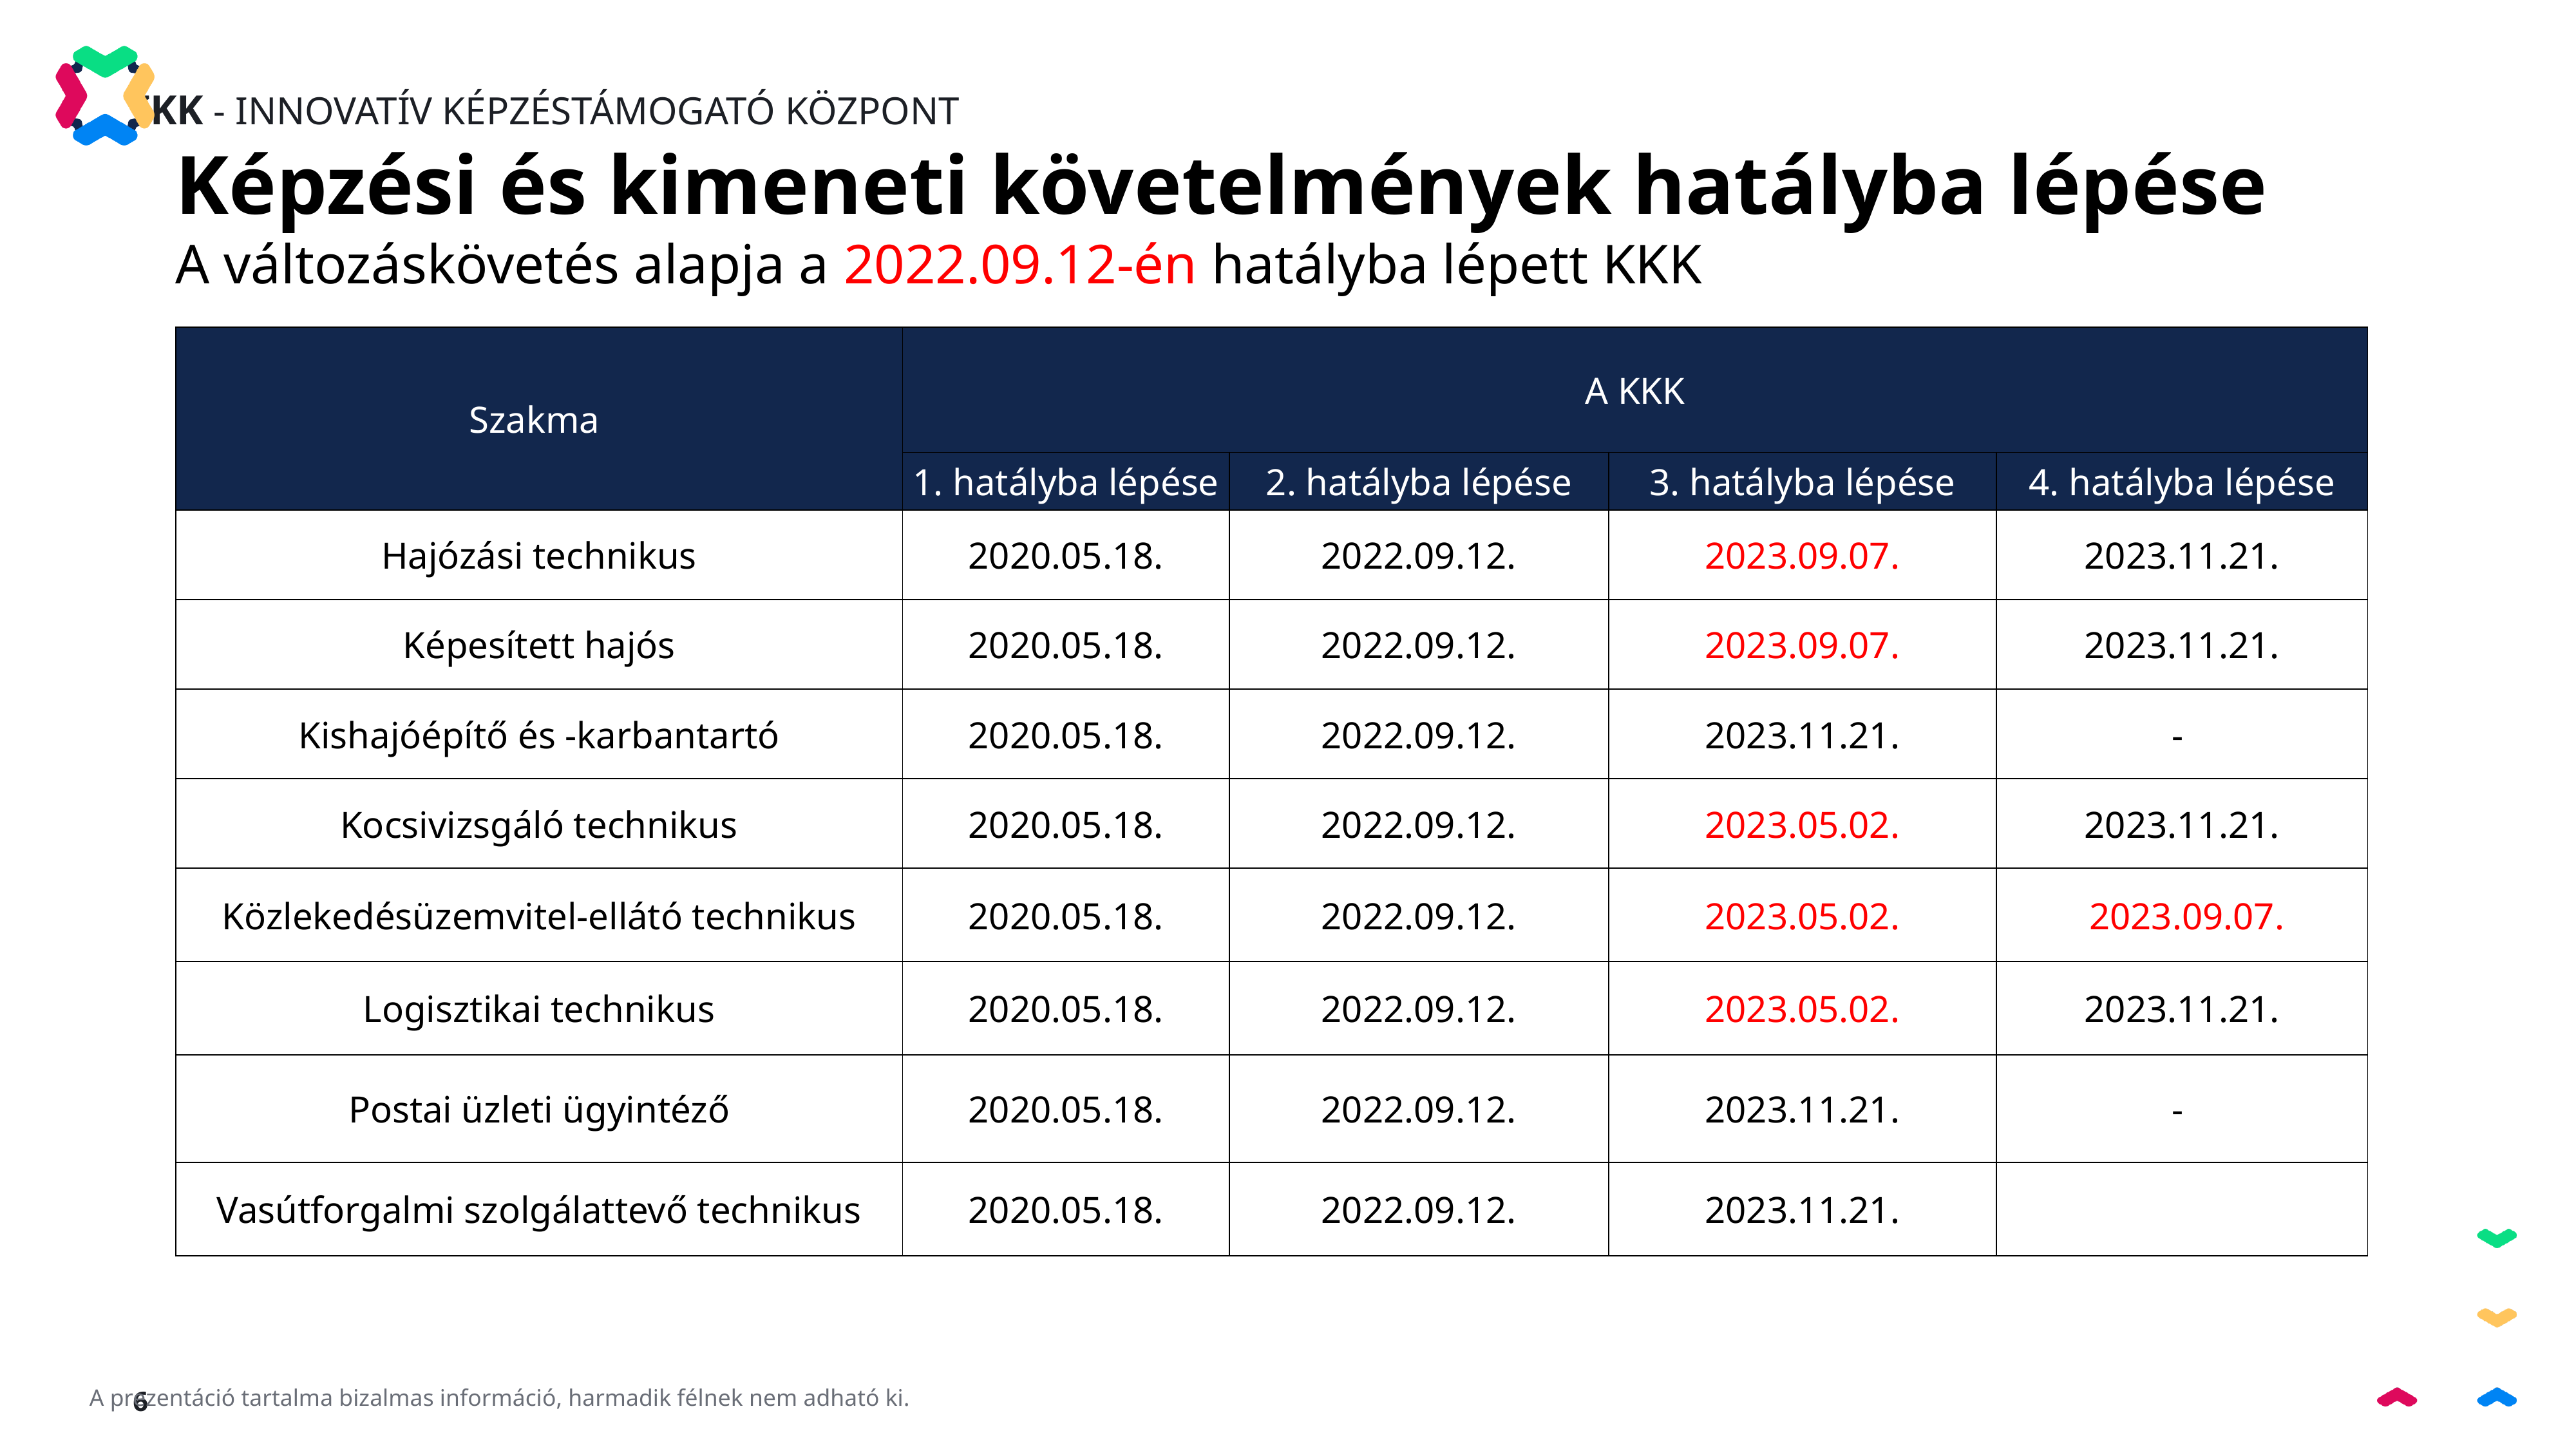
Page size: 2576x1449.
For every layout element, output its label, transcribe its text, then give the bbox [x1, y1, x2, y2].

table_cell Vasútforgalmi szolgálattevő technikus [176, 1163, 902, 1255]
table_cell 2023.05.02. [1609, 962, 1996, 1054]
table_cell [1997, 1163, 2367, 1255]
table_cell 4. hatályba lépése [1997, 453, 2367, 509]
picture [55, 46, 155, 146]
table_cell Képesített hajós [176, 600, 902, 688]
table_cell 2023.11.21. [1997, 600, 2367, 688]
table_cell 2023.11.21. [1609, 1056, 1996, 1162]
table_cell 2022.09.12. [1230, 869, 1608, 961]
table_cell 2020.05.18. [903, 779, 1229, 867]
table_cell 2020.05.18. [903, 1056, 1229, 1162]
table_cell 2022.09.12. [1230, 600, 1608, 688]
table_cell 2022.09.12. [1230, 1056, 1608, 1162]
table_cell - [1997, 690, 2367, 778]
table_cell 2022.09.12. [1230, 962, 1608, 1054]
table_cell Hajózási technikus [176, 511, 902, 599]
table_header Szakma [176, 328, 902, 509]
table_cell 2023.11.21. [1997, 962, 2367, 1054]
table_cell 2020.05.18. [903, 962, 1229, 1054]
table_cell Postai üzleti ügyintéző [176, 1056, 902, 1162]
table_cell 2023.11.21. [1609, 690, 1996, 778]
table_cell Kishajóépítő és -karbantartó [176, 690, 902, 778]
table_cell 2022.09.12. [1230, 690, 1608, 778]
table_cell 2022.09.12. [1230, 511, 1608, 599]
table_cell 2023.11.21. [1997, 779, 2367, 867]
table_cell 2020.05.18. [903, 511, 1229, 599]
table_cell Kocsivizsgáló technikus [176, 779, 902, 867]
table_cell 2020.05.18. [903, 869, 1229, 961]
table_cell 2022.09.12. [1230, 779, 1608, 867]
table_cell 3. hatályba lépése [1609, 453, 1996, 509]
table_cell - [1997, 1056, 2367, 1162]
table_cell 1. hatályba lépése [903, 453, 1229, 509]
list Képzési és kimeneti követelmények hatályba lépése A változáskövetés alapja a 2022.09.12-én hatályba lépett KKK [175, 133, 2336, 316]
table_cell 2023.09.07. [1609, 511, 1996, 599]
table_cell 2020.05.18. [903, 690, 1229, 778]
table_header A KKK [903, 328, 2367, 452]
table_cell 2022.09.12. [1230, 1163, 1608, 1255]
table_cell 2. hatályba lépése [1230, 453, 1608, 509]
table_cell 2023.09.07. [1609, 600, 1996, 688]
table_cell 2023.11.21. [1609, 1163, 1996, 1255]
table_cell 2023.05.02. [1609, 869, 1996, 961]
table_cell 2020.05.18. [903, 1163, 1229, 1255]
table_cell Közlekedésüzemvitel-ellátó technikus [176, 869, 902, 961]
table_cell 2023.09.07. [1997, 869, 2367, 961]
table_cell Logisztikai technikus [176, 962, 902, 1054]
table_cell 2023.05.02. [1609, 779, 1996, 867]
picture [2377, 1229, 2517, 1406]
table_cell 2020.05.18. [903, 600, 1229, 688]
table_cell 2023.11.21. [1997, 511, 2367, 599]
